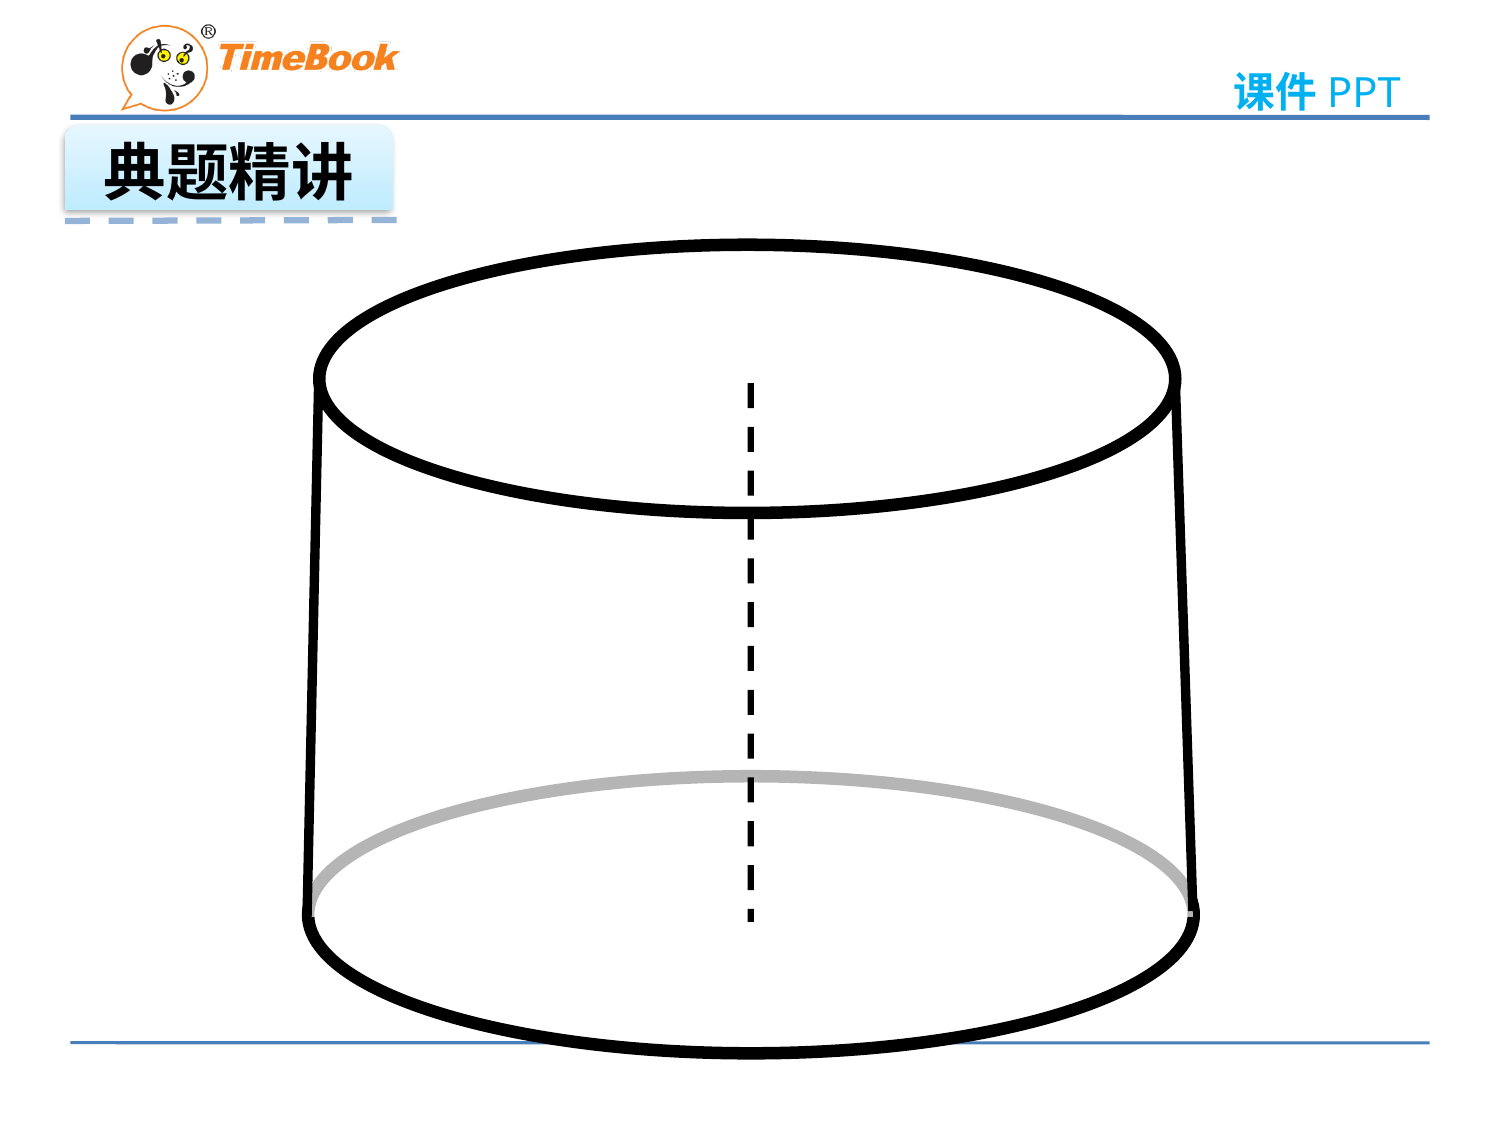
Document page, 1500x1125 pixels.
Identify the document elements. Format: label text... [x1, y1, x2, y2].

picture [118, 22, 408, 113]
text_box [307, 387, 1193, 917]
text_box [319, 244, 1176, 513]
text_box [308, 907, 1194, 1054]
text_box [533, 66, 948, 262]
text_box 典题精讲 [64, 124, 394, 212]
